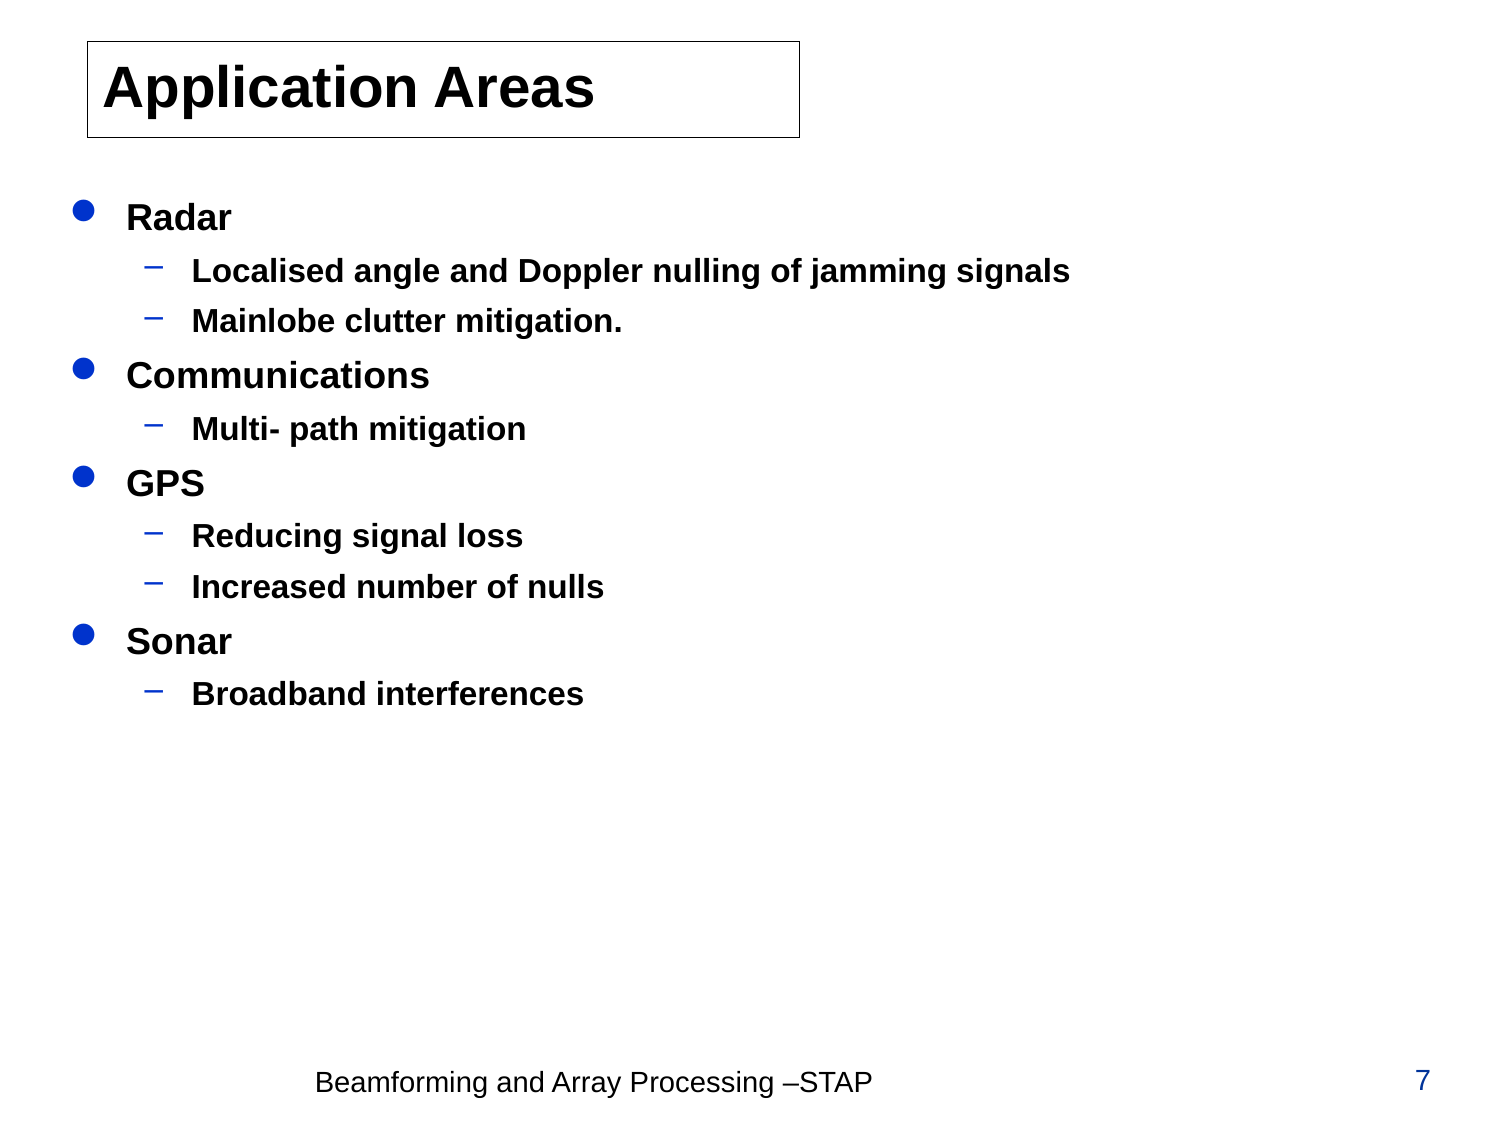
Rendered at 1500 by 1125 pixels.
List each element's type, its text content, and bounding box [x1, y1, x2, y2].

title Application Areas [87, 41, 800, 138]
slide_number 7 [1207, 1055, 1447, 1102]
list Radar Localised angle and Doppler nulling of jamming signals Mainlobe clutter mitigation. Communications Multi- path mitigation GPS Reducing signal loss Increased number of nulls Sonar Broadband interferences [54, 181, 1375, 750]
